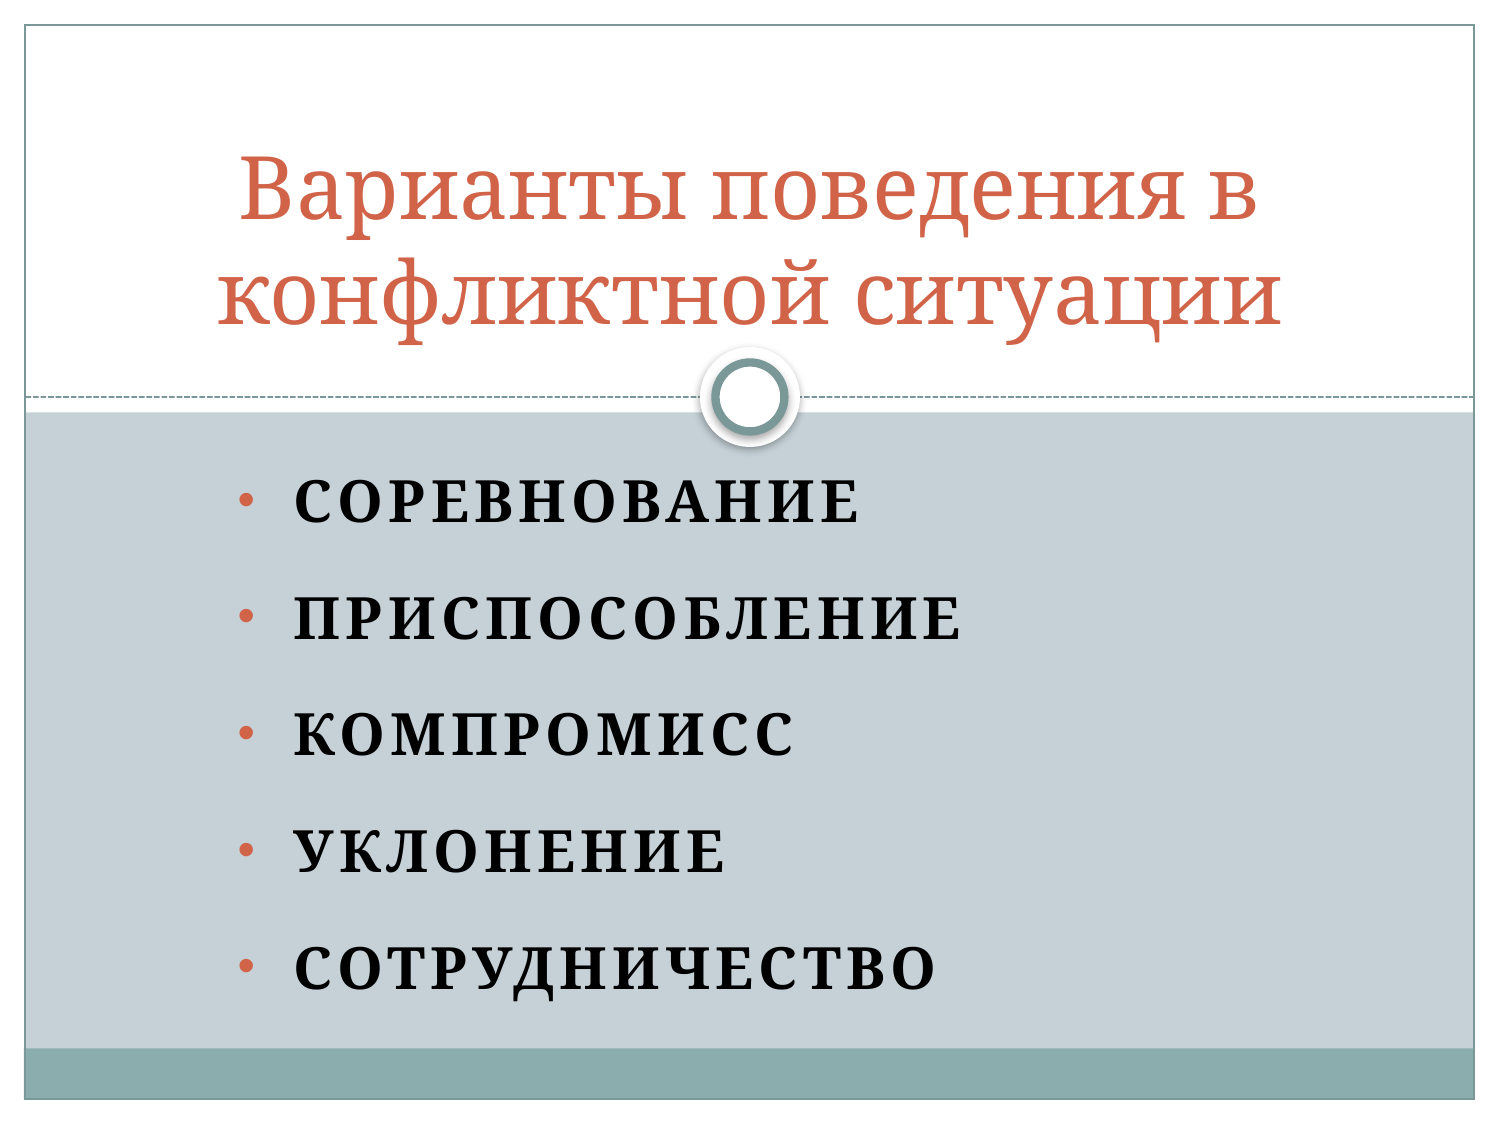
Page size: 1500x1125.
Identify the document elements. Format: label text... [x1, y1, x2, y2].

subtitle Соревнование Приспособление Компромисс Уклонение сотрудничество [222, 421, 1348, 997]
title Варианты поведения в конфликтной ситуации [112, 62, 1388, 350]
